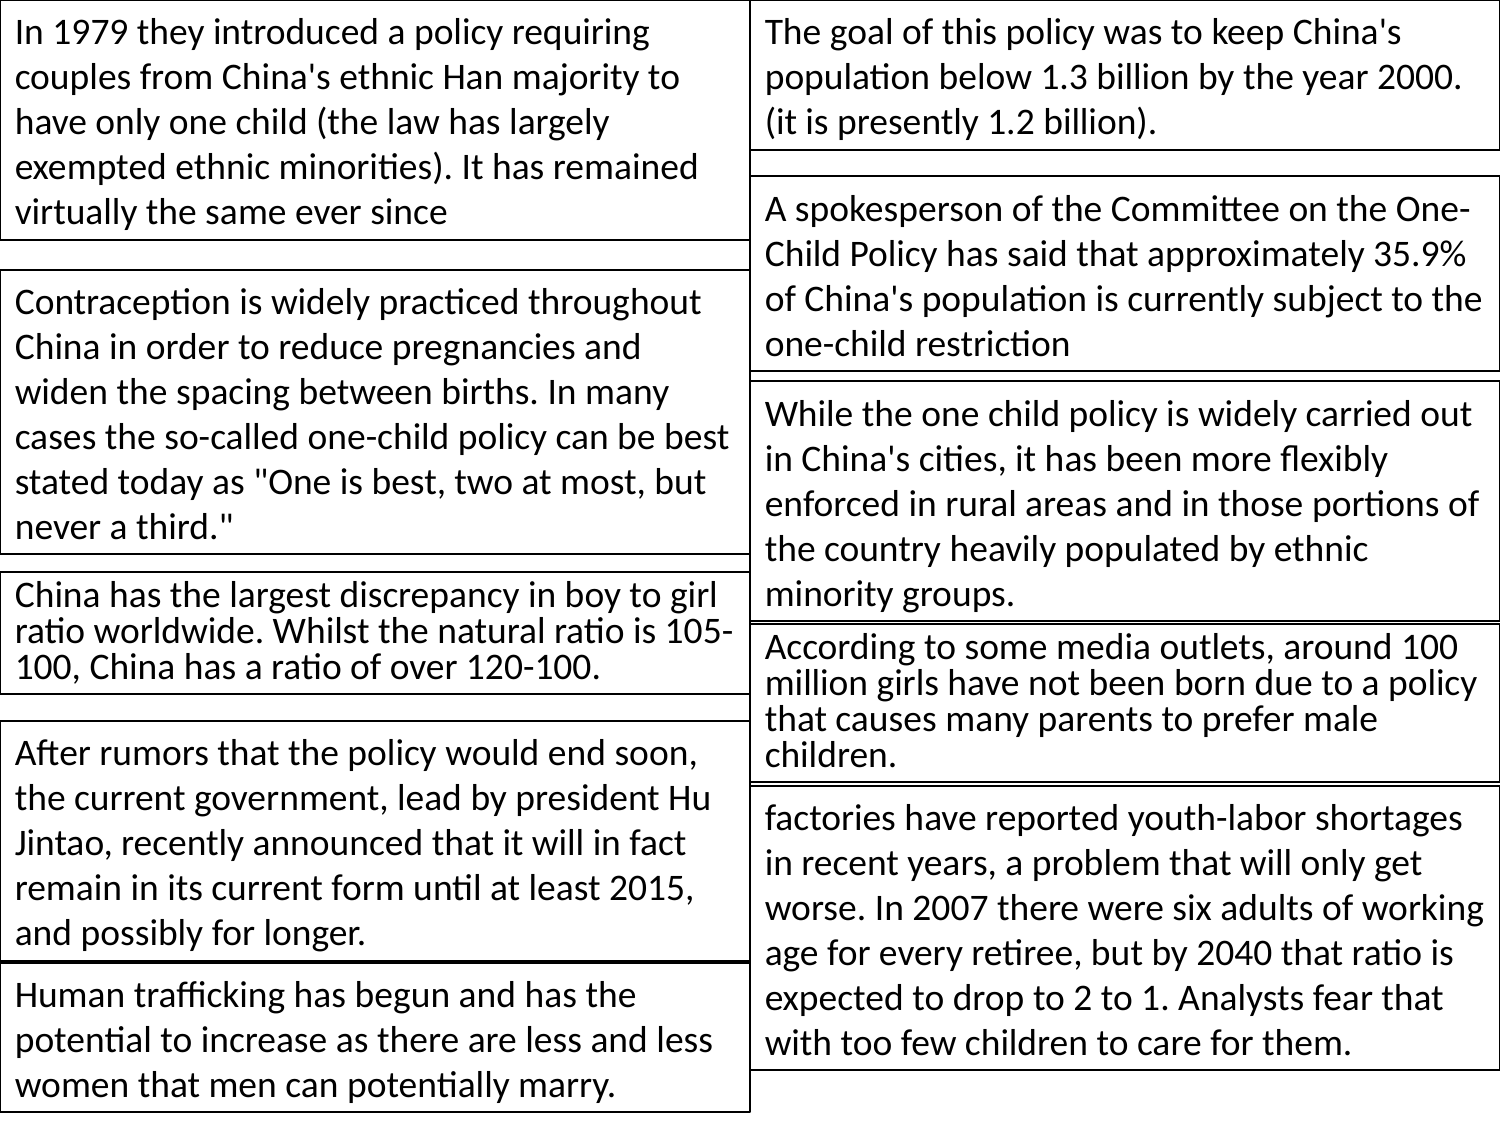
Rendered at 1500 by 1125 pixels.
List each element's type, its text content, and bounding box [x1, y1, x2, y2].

text_box Human trafficking has begun and has the potential to increase as there are less and less women that men can potentially marry. [0, 962, 750, 1113]
text_box According to some media outlets, around 100 million girls have not been born due to a policy that causes many parents to prefer male children. [749, 623, 1500, 783]
text_box Contraception is widely practiced throughout China in order to reduce pregnancies and widen the spacing between births. In many cases the so-called one-child policy can be best stated today as "One is best, two at most, but never a third." [0, 269, 750, 555]
text_box While the one child policy is widely carried out in China's cities, it has been more flexibly enforced in rural areas and in those portions of the country heavily populated by ethnic minority groups. [749, 381, 1500, 621]
text_box China has the largest discrepancy in boy to girl ratio worldwide. Whilst the natural ratio is 105-100, China has a ratio of over 120-100. [0, 571, 750, 695]
text_box After rumors that the policy would end soon, the current government, lead by president Hu Jintao, recently announced that it will in fact remain in its current form until at least 2015, and possibly for longer. [0, 720, 750, 961]
text_box The goal of this policy was to keep China's population below 1.3 billion by the year 2000. (it is presently 1.2 billion). [750, 0, 1500, 150]
text_box A spokesperson of the Committee on the One-Child Policy has said that approximately 35.9% of China's population is currently subject to the one-child restriction [749, 176, 1500, 371]
text_box In 1979 they introduced a policy requiring couples from China's ethnic Han majority to have only one child (the law has largely exempted ethnic minorities). It has remained virtually the same ever since [0, 0, 750, 240]
text_box factories have reported youth-labor shortages in recent years, a problem that will only get worse. In 2007 there were six adults of working age for every retiree, but by 2040 that ratio is expected to drop to 2 to 1. Analysts fear that with too few children to care for them. [749, 785, 1500, 1071]
